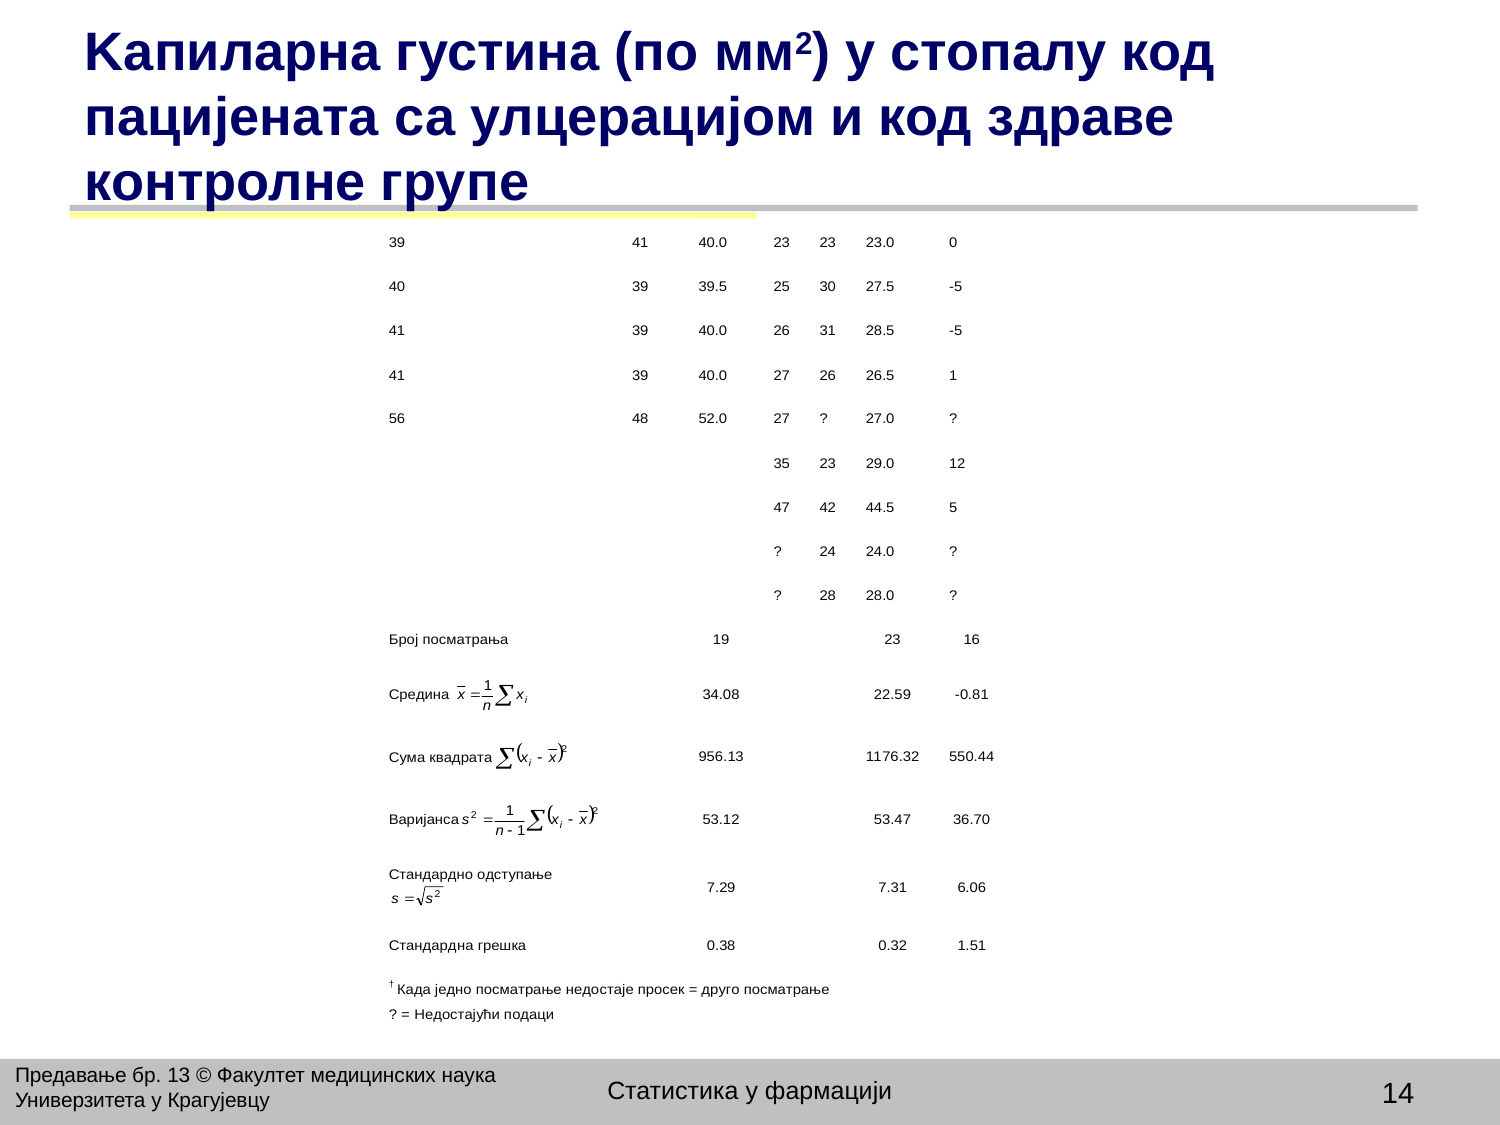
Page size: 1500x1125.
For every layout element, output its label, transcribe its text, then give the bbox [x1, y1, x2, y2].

slide_number Предавање бр. 13 © Факултет медицинских наука Универзитета у Крагујевцу [0, 1053, 512, 1108]
title Kапиларна густина (по мм2) у стопалу код пацијената са улцерацијом и код здраве контролне групе [69, 19, 1426, 208]
slide_number 14 [1079, 1066, 1430, 1125]
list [372, 220, 1080, 1062]
footer Статистика у фармацији [512, 1069, 988, 1125]
